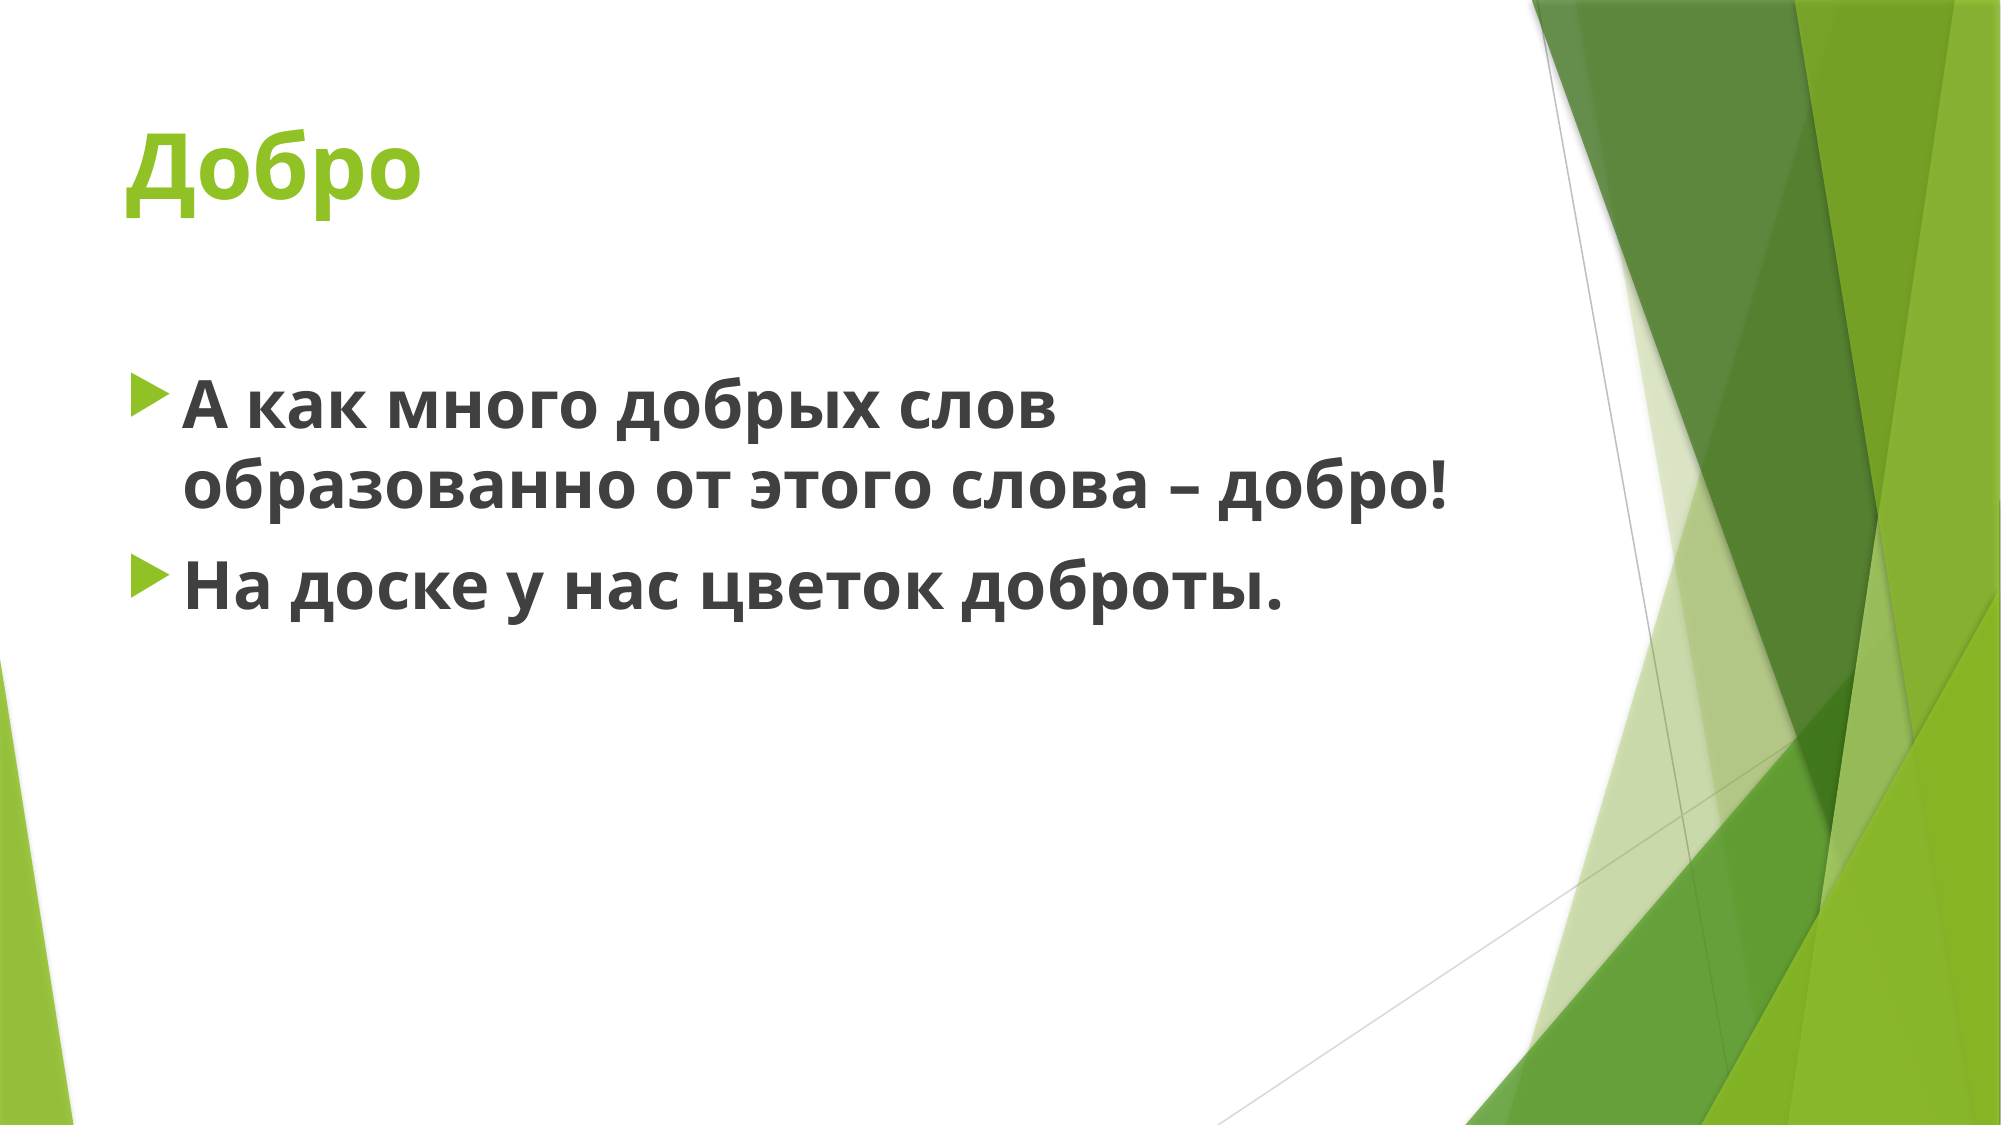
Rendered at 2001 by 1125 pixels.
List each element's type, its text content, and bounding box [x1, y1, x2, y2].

title Добро [111, 99, 1522, 317]
list А как много добрых слов образованно от этого слова – добро! На доске у нас цветок доброты. [111, 354, 1522, 992]
